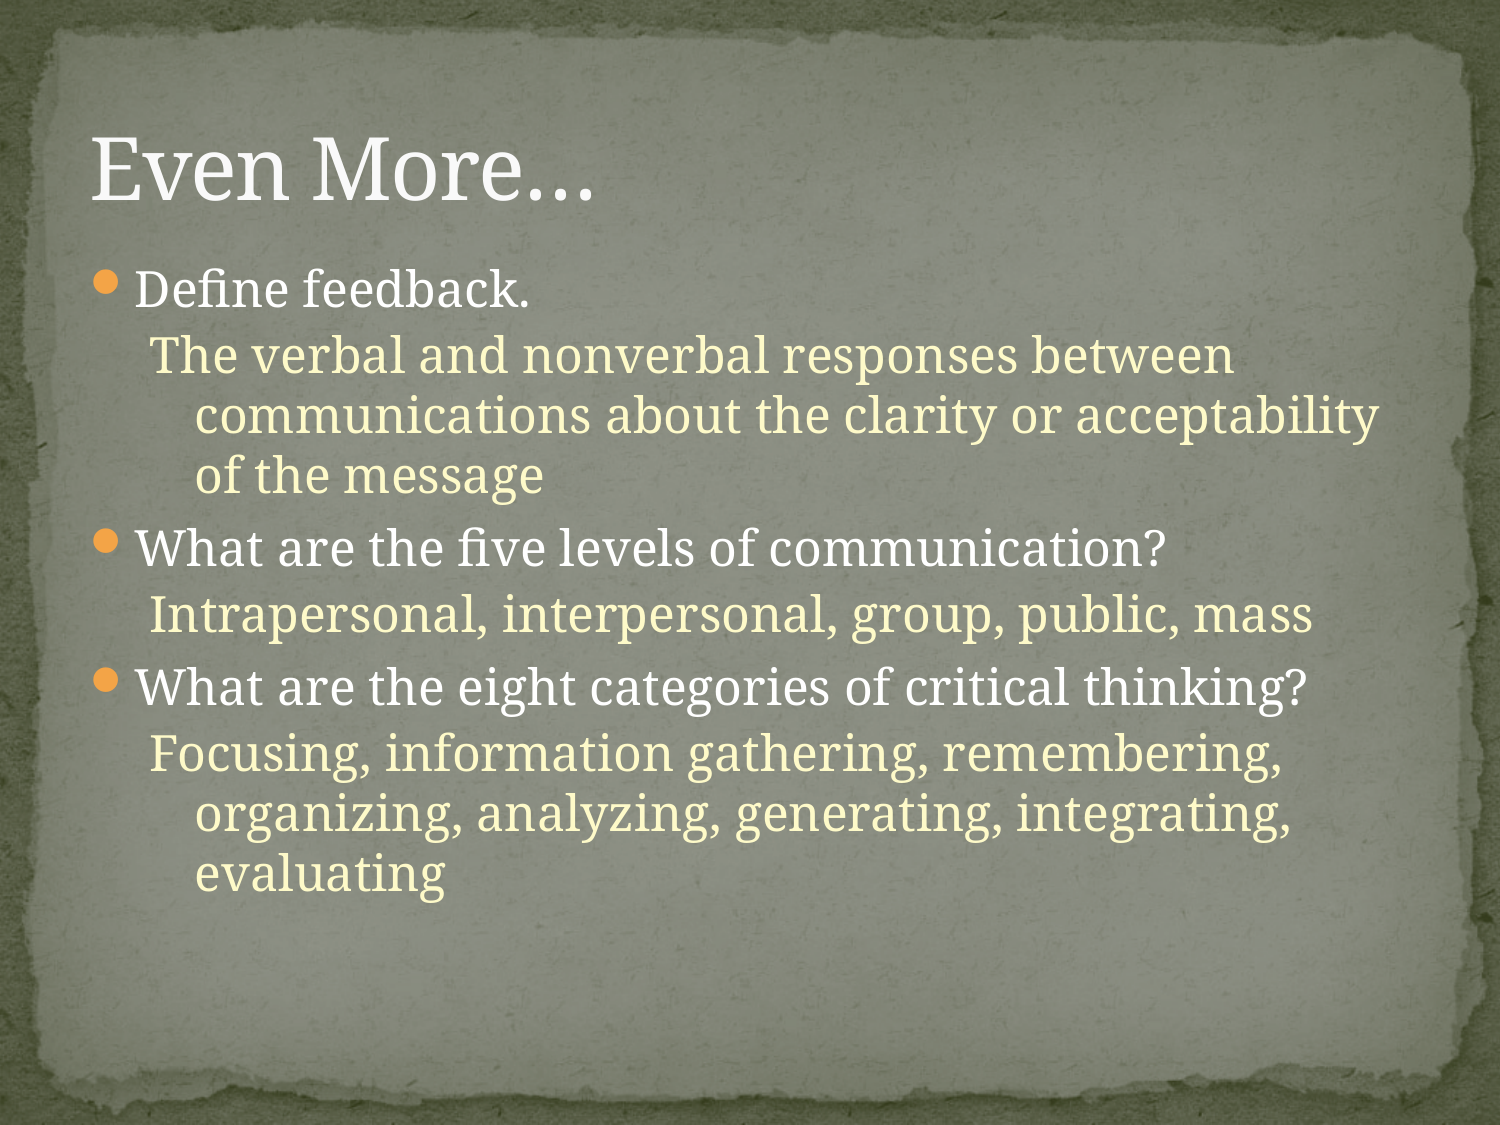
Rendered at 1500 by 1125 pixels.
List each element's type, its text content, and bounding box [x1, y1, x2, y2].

list Define feedback. The verbal and nonverbal responses between communications about the clarity or acceptability of the message What are the five levels of communication? Intrapersonal, interpersonal, group, public, mass What are the eight categories of critical thinking? Focusing, information gathering, remembering, organizing, analyzing, generating, integrating, evaluating [75, 249, 1425, 1000]
title Even More… [74, 24, 1425, 225]
